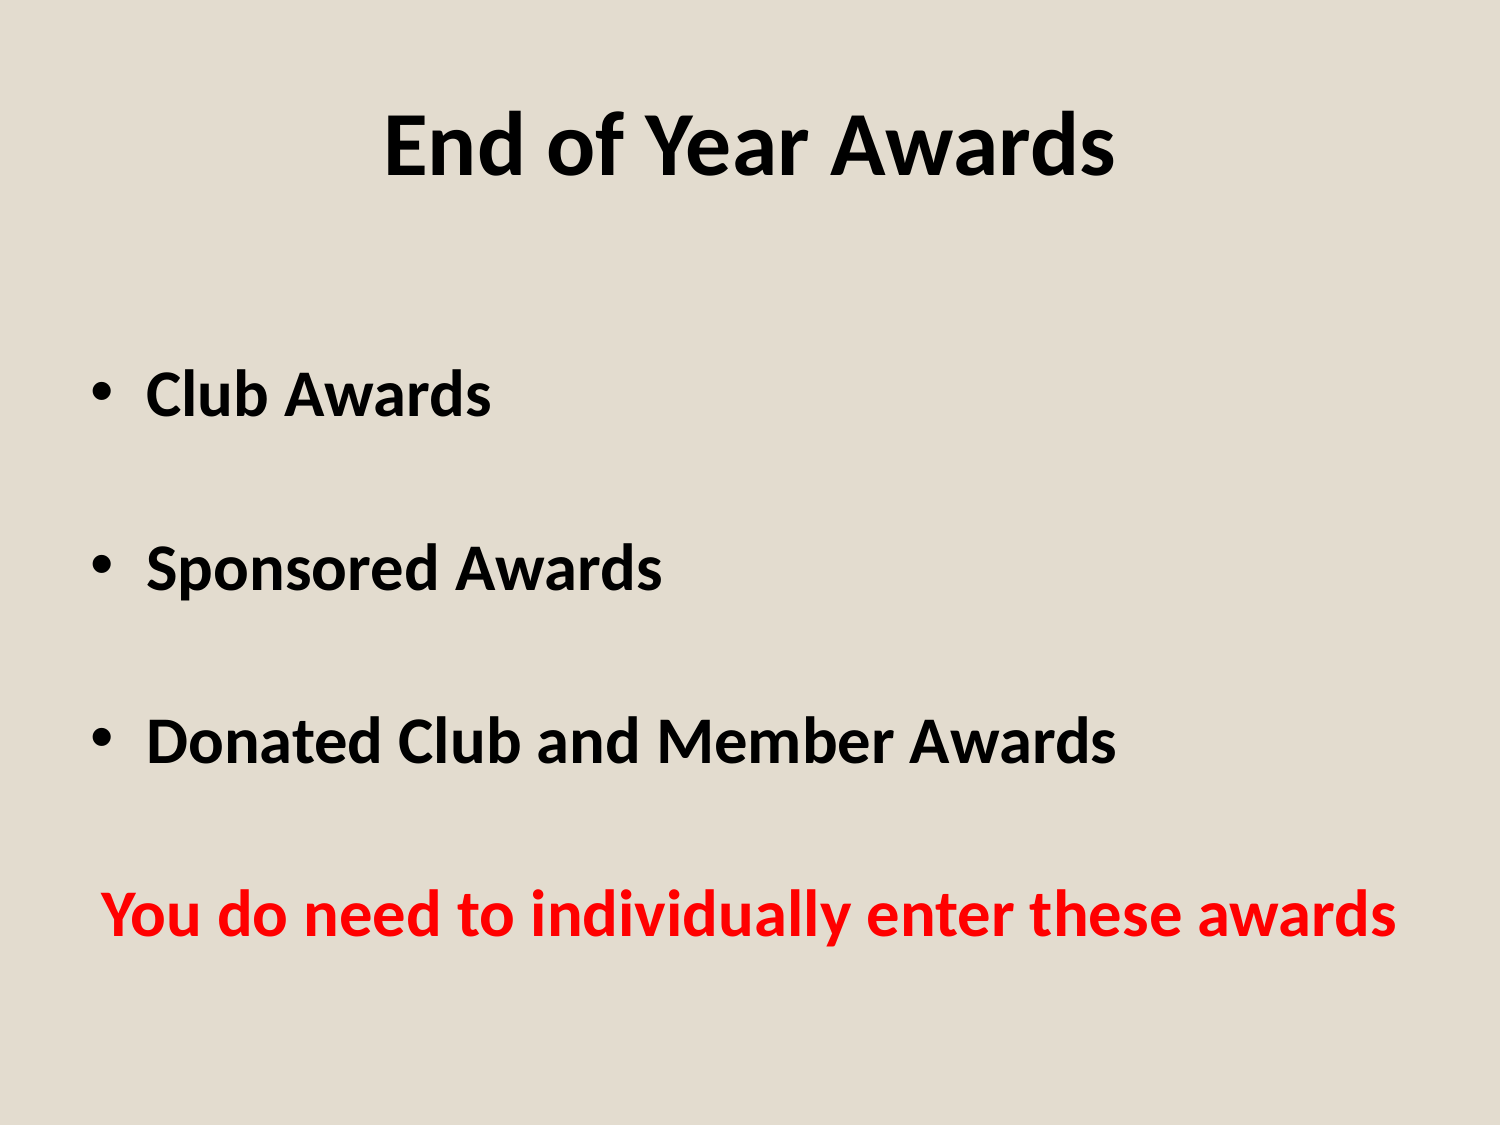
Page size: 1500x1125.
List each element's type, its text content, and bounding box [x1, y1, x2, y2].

list Club Awards Sponsored Awards Donated Club and Member Awards You do need to individually enter these awards [75, 262, 1425, 1005]
title End of Year Awards [75, 45, 1425, 233]
